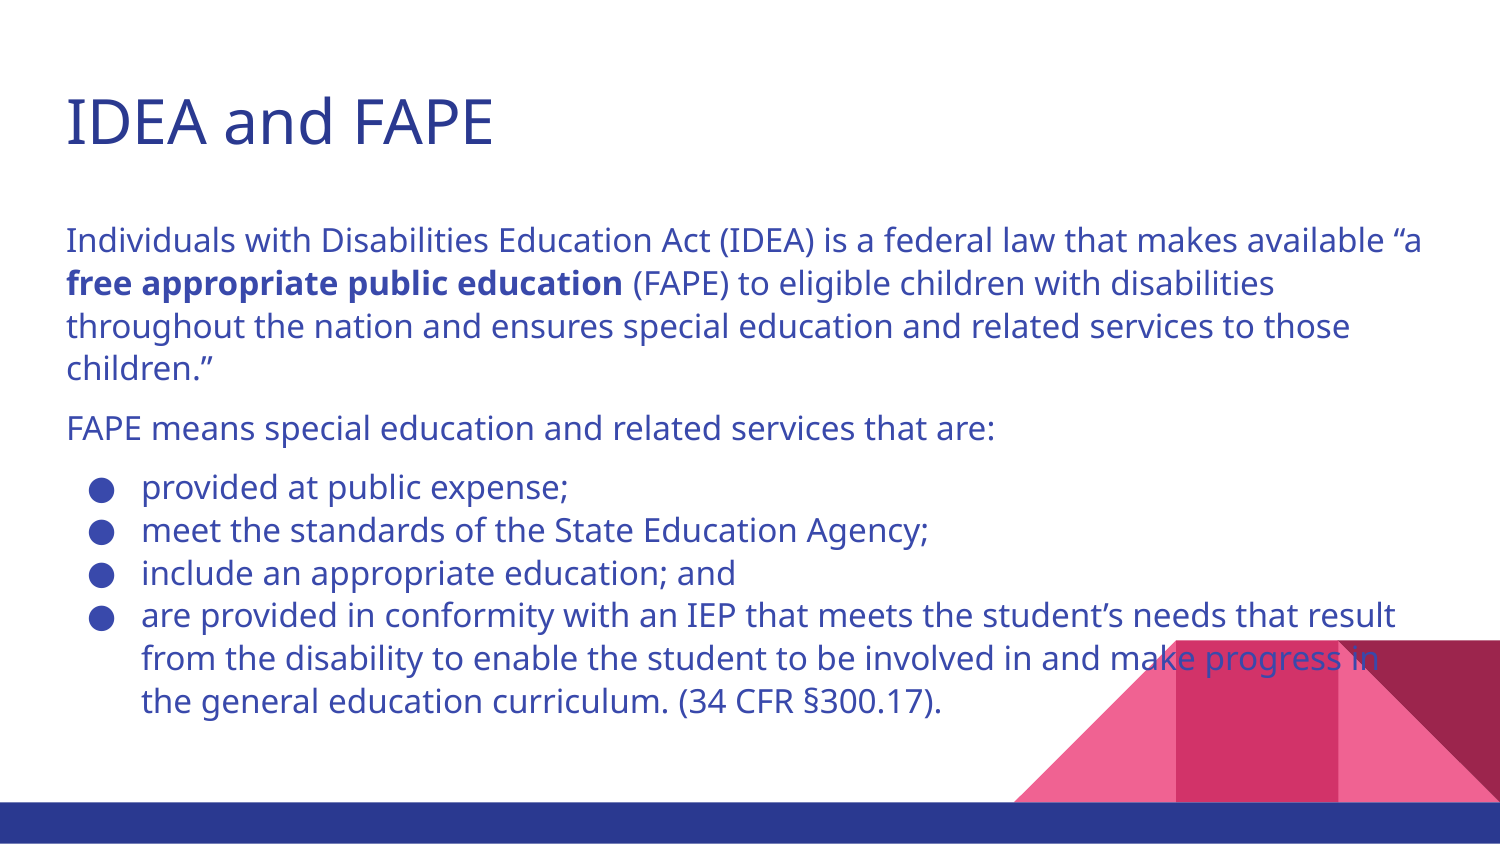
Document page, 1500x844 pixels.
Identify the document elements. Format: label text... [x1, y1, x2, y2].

title IDEA and FAPE [51, 67, 1449, 167]
list Individuals with Disabilities Education Act (IDEA) is a federal law that makes available “a free appropriate public education (FAPE) to eligible children with disabilities throughout the nation and ensures special education and related services to those children.” FAPE means special education and related services that are: provided at public expense; meet the standards of the State Education Agency; include an appropriate education; and are provided in conformity with an IEP that meets the student’s needs that result from the disability to enable the student to be involved in and make progress in the general education curriculum. (34 CFR §300.17). [51, 201, 1449, 750]
